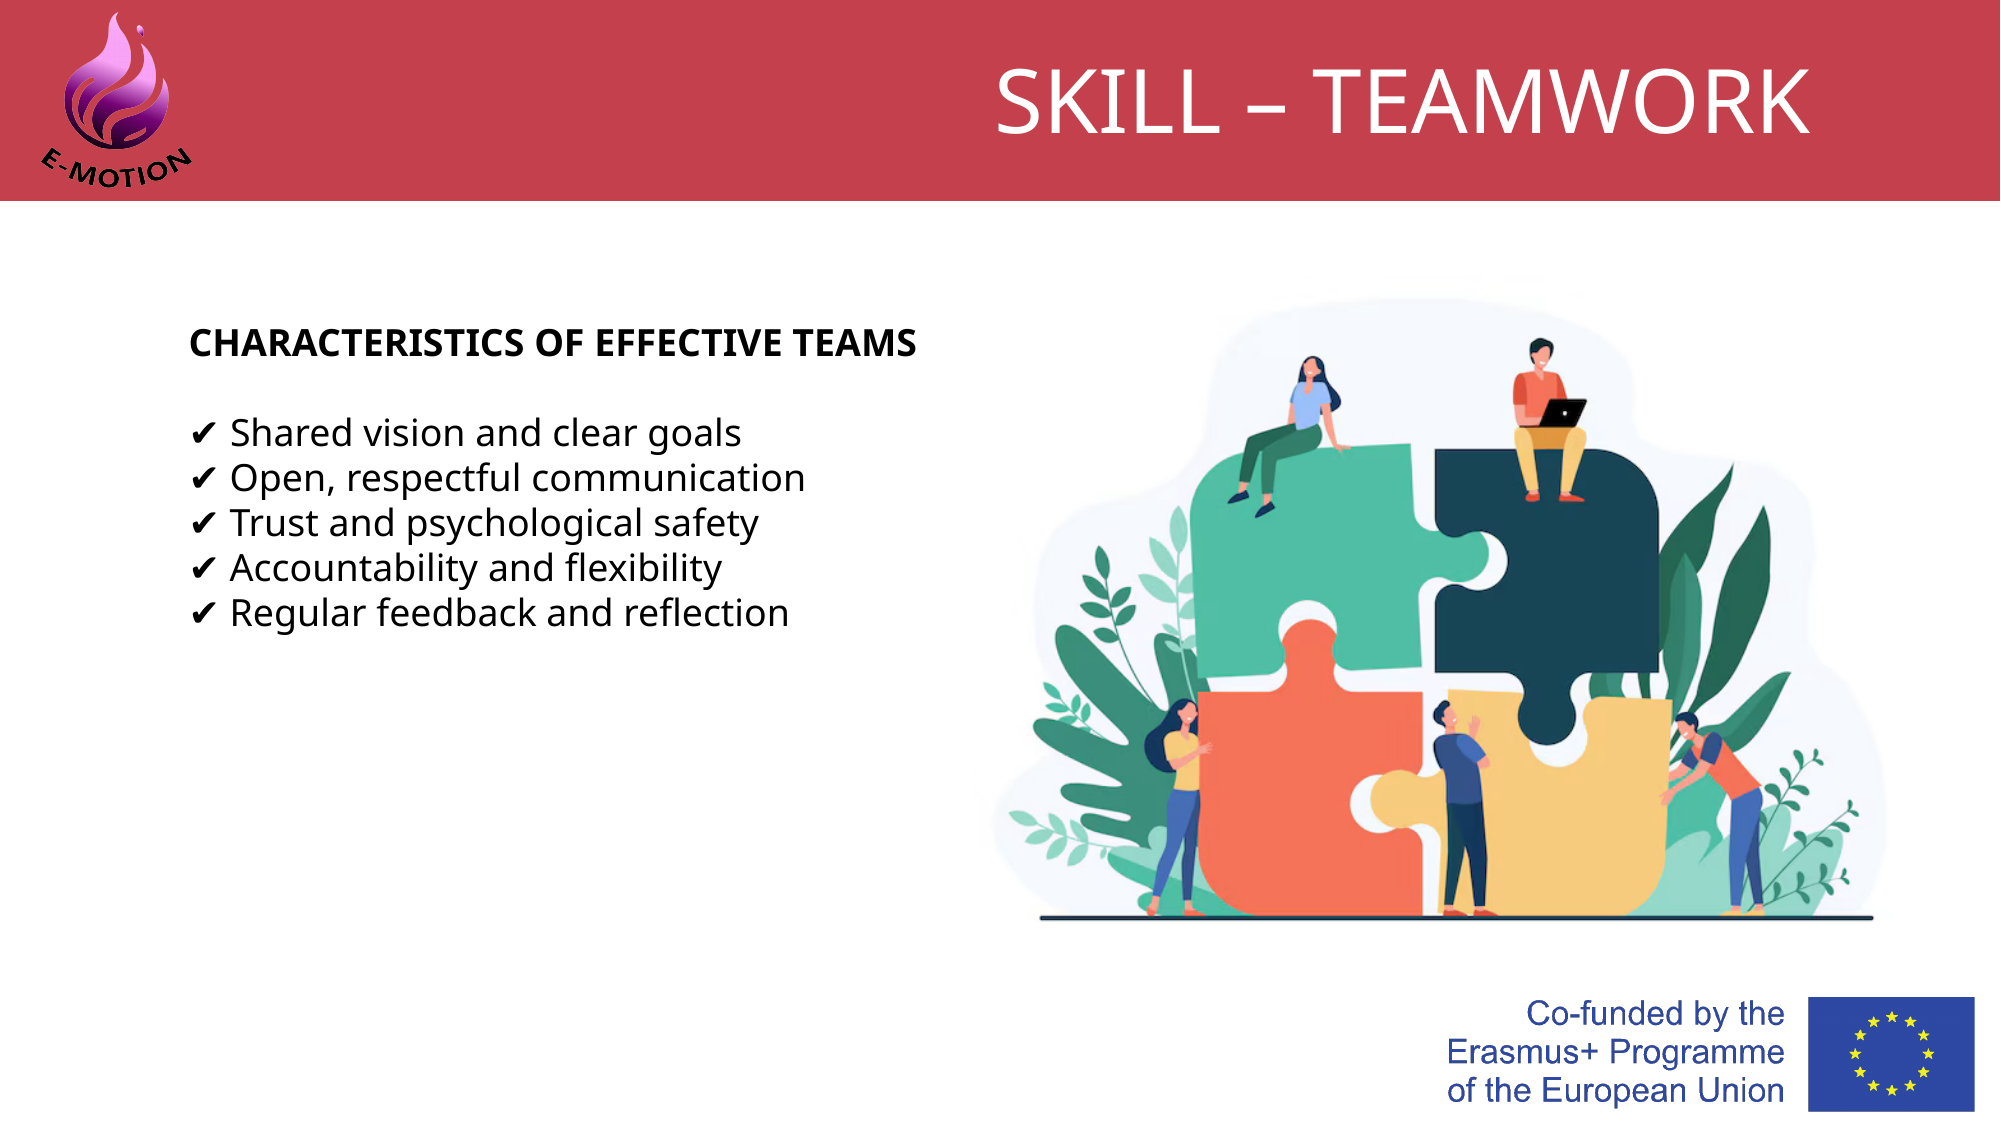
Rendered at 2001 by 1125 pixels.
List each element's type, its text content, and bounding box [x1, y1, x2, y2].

picture [973, 276, 1918, 961]
text_box CHARACTERISTICS OF EFFECTIVE TEAMS ✔️ Shared vision and clear goals ✔️ Open, respectful communication ✔️ Trust and psychological safety ✔️ Accountability and flexibility ✔️ Regular feedback and reflection [173, 311, 968, 642]
picture [1396, 995, 1975, 1116]
picture [0, 0, 253, 247]
text_box SKILL – TEAMWORK [698, 36, 1827, 311]
